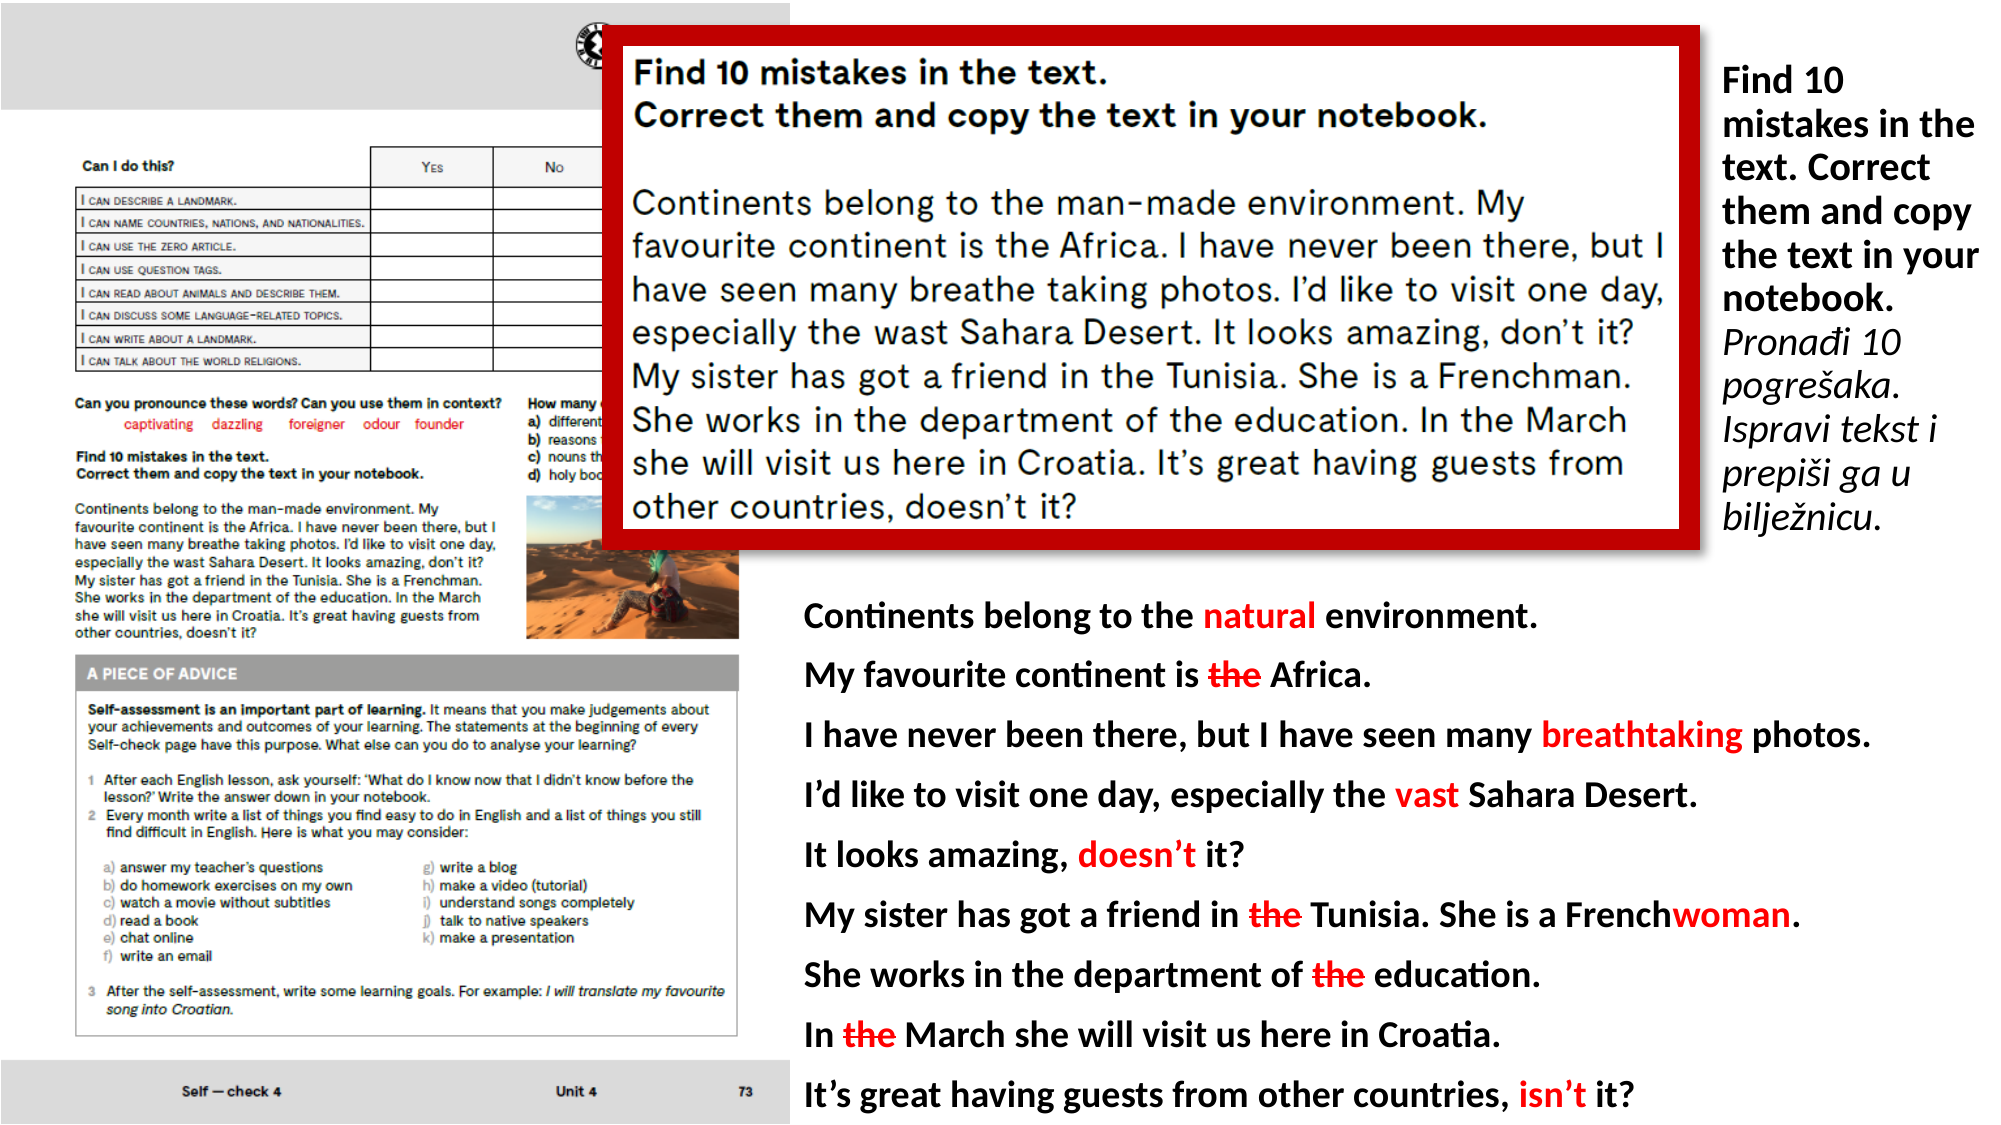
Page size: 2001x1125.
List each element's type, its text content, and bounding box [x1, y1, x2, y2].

list Find 10 mistakes in the text. Correct them and copy the text in your notebook. Pronađi 10 pogrešaka. Ispravi tekst i prepiši ga u bilježnicu. [1707, 51, 2000, 579]
text_box Continents belong to the natural environment. My favourite continent is the Africa. I have never been there, but I have seen many breathtaking photos. I’d like to visit one day, especially the vast Sahara Desert. It looks amazing, doesn’t it? My sister has got a friend in the Tunisia. She is a Frenchwoman. She works in the department of the education. In the March she will visit us here in Croatia. It’s great having guests from other countries, isn’t it? [788, 587, 1983, 1125]
picture [1, 3, 1679, 1124]
